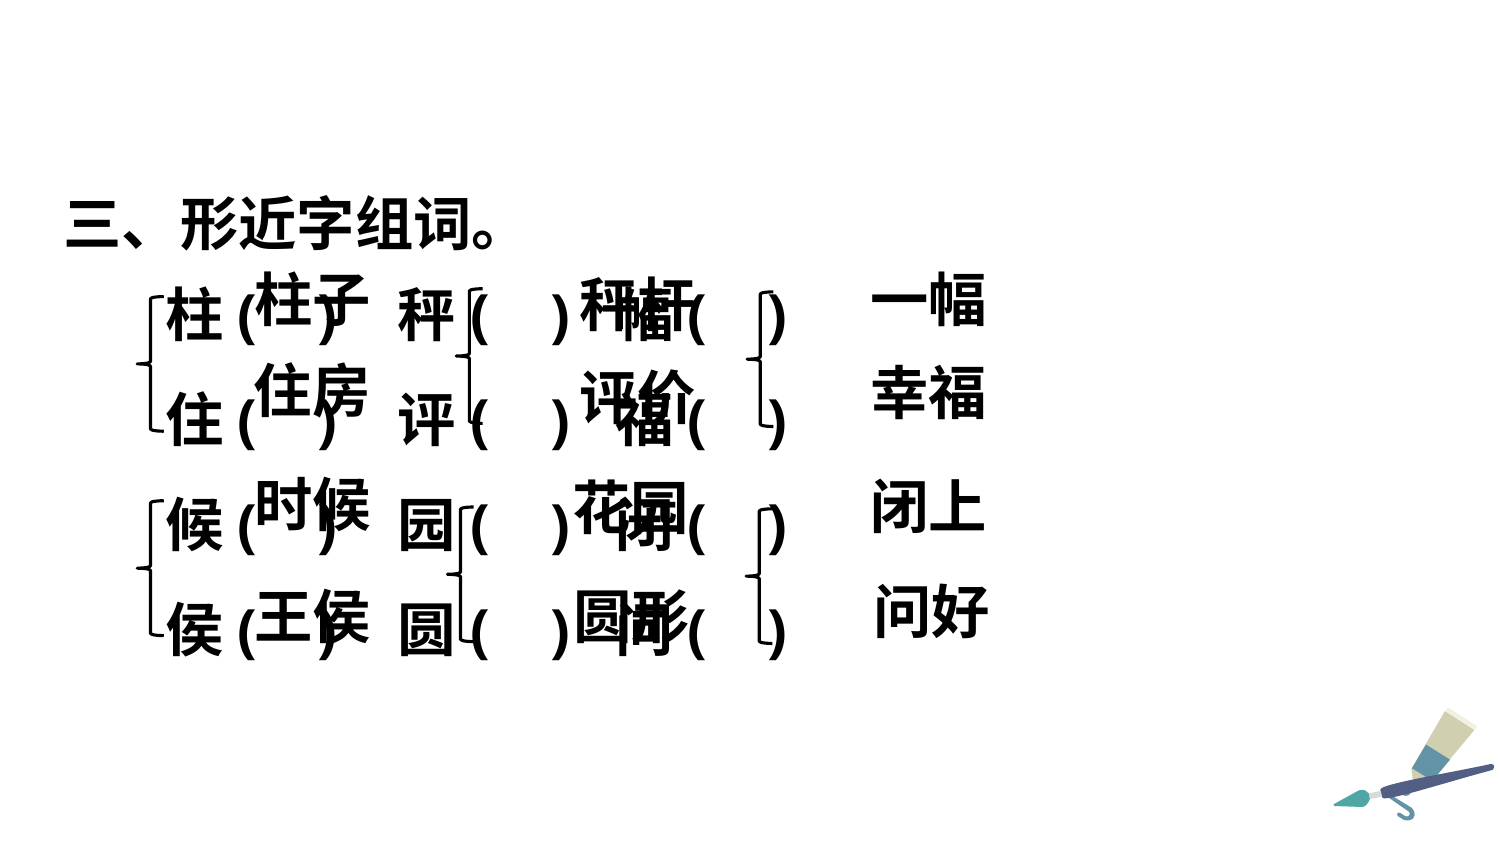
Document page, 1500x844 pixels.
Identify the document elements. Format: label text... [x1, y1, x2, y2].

text_box 一幅 [855, 256, 1002, 341]
text_box 问好 [858, 568, 1006, 653]
text_box 花园 [557, 464, 704, 549]
text_box 幸福 [855, 348, 1002, 434]
text_box [456, 288, 483, 424]
text_box 王侯 [239, 572, 387, 658]
text_box 闭上 [855, 462, 1002, 548]
text_box [137, 500, 164, 636]
text_box [447, 506, 474, 642]
text_box [746, 508, 773, 644]
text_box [1358, 708, 1481, 844]
text_box [137, 296, 164, 432]
text_box 评价 [565, 353, 712, 439]
text_box 柱( ) 秤( ) 幅( ) 住( ) 评( ) 福( ) 候( ) 园( ) 闭( ) 侯( ) 圆( ) 问( ) [150, 235, 1344, 671]
text_box 时候 [239, 460, 387, 546]
text_box [747, 291, 774, 427]
text_box 住房 [239, 347, 386, 432]
text_box 三、形近字组词。 [48, 144, 617, 264]
text_box 柱子 [239, 264, 387, 341]
text_box 圆形 [558, 572, 706, 658]
text_box 秤杆 [565, 260, 712, 346]
